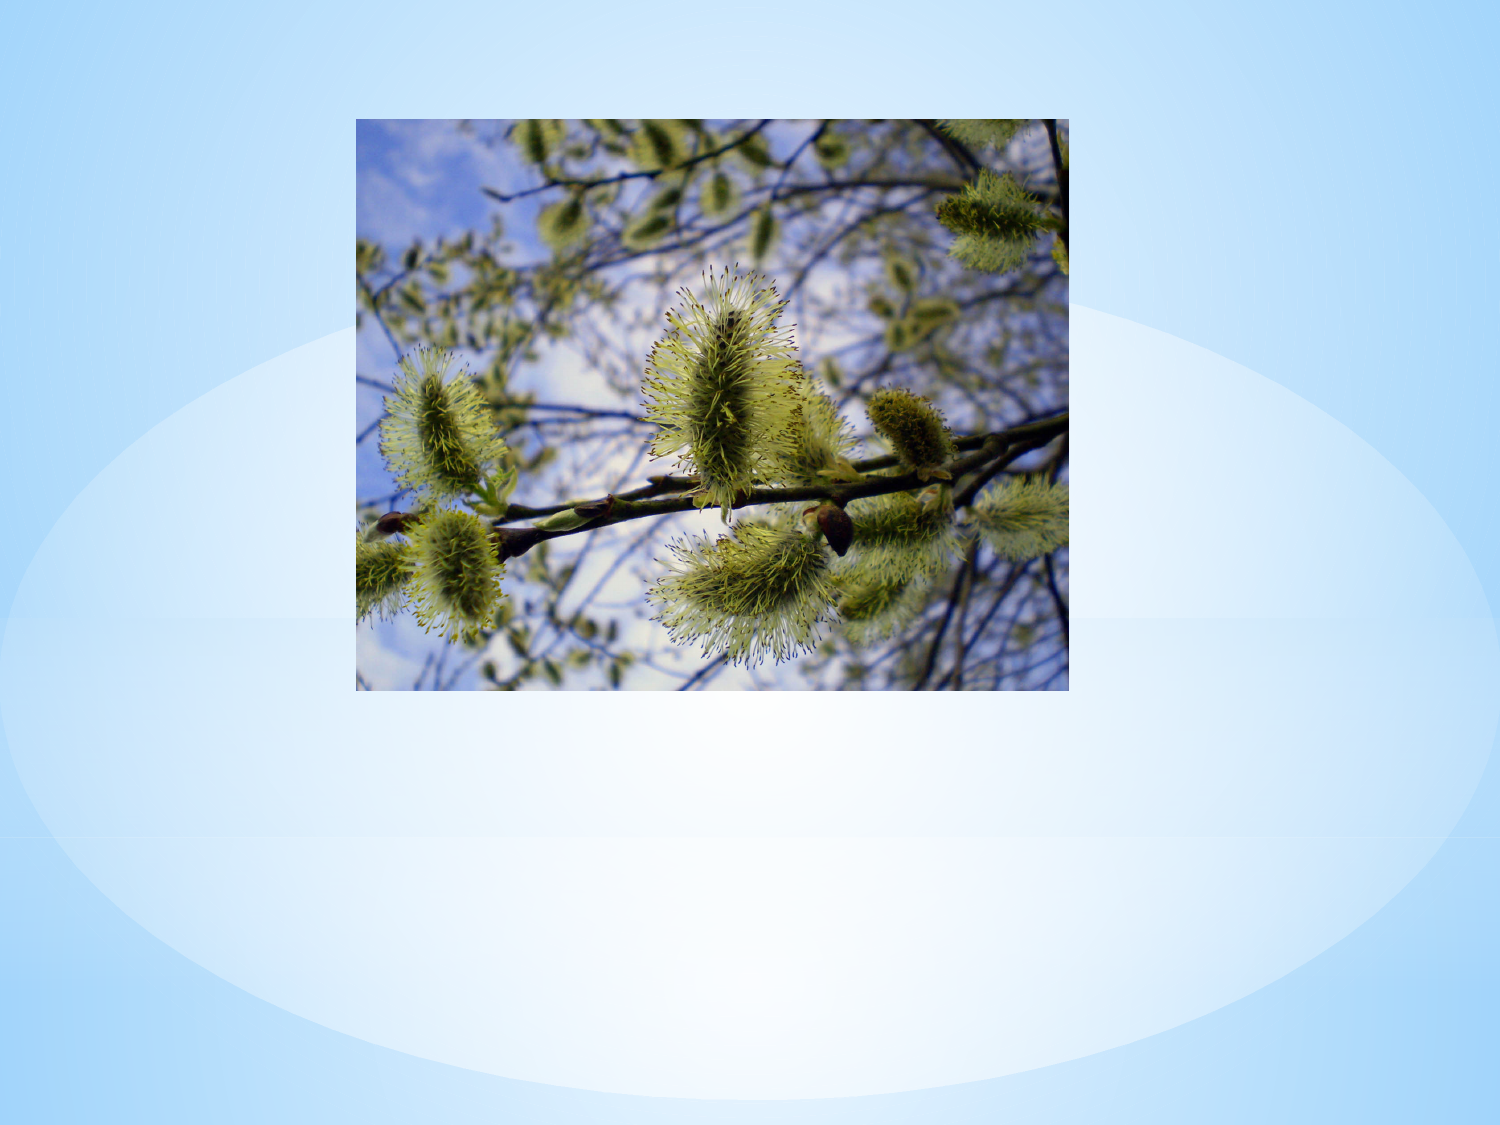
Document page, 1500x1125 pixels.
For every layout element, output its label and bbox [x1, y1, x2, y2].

list [355, 119, 1069, 691]
